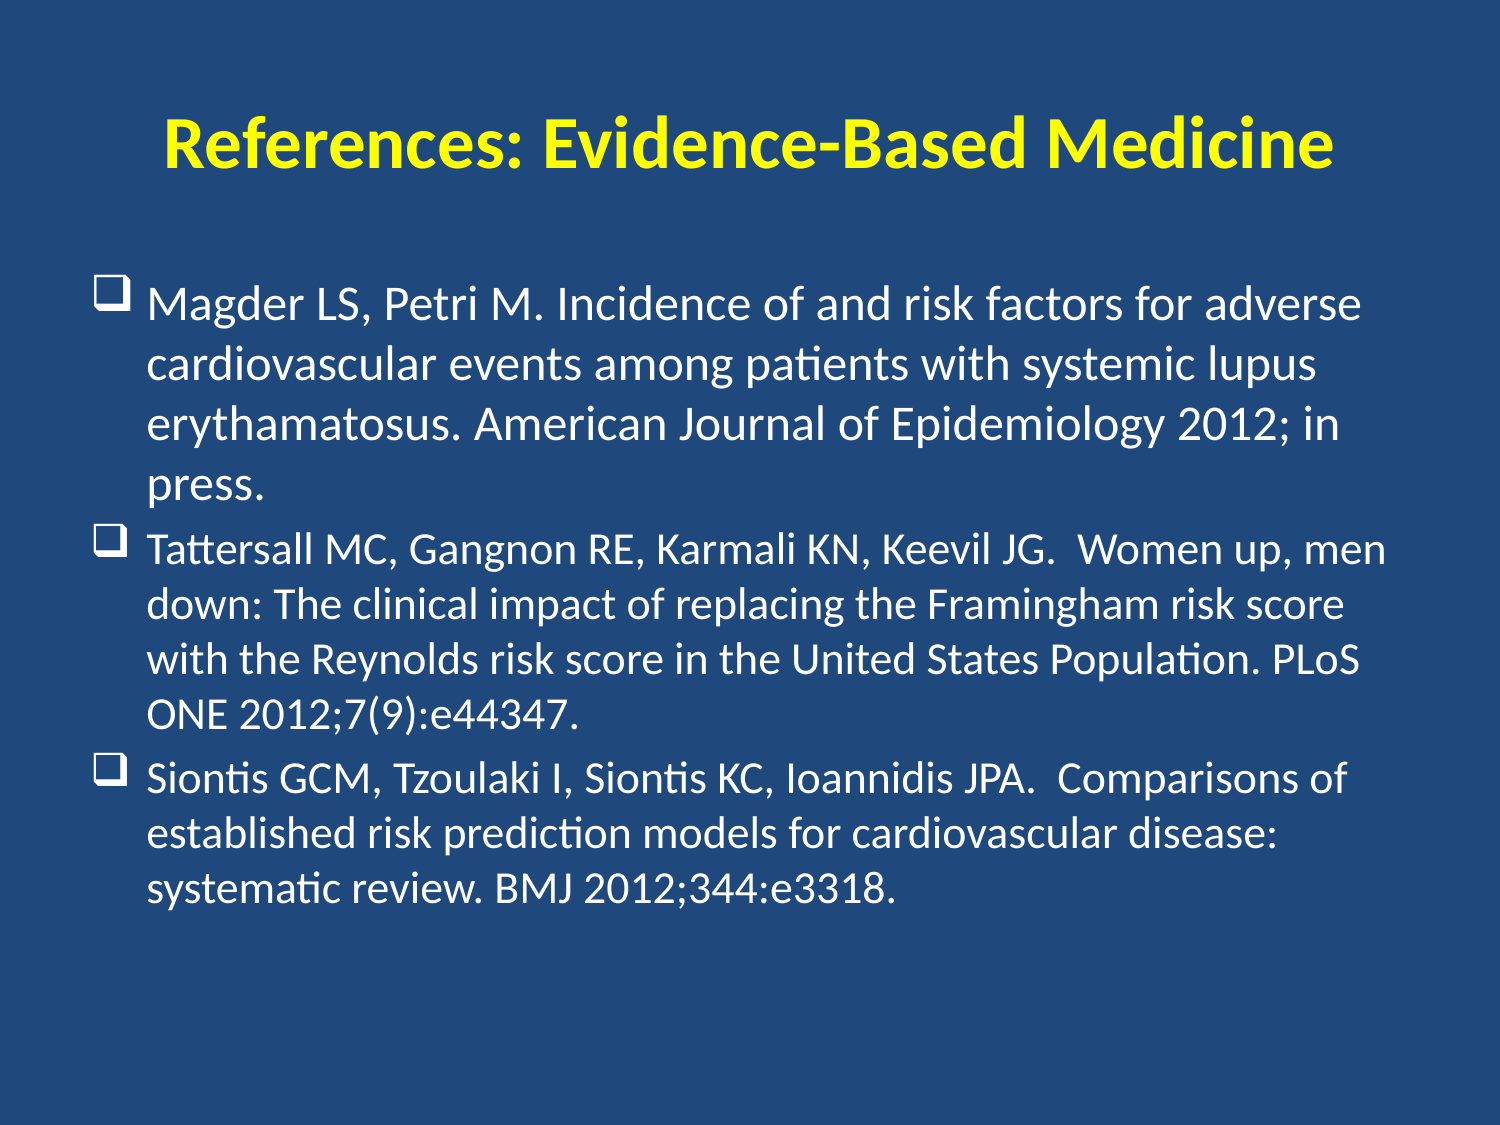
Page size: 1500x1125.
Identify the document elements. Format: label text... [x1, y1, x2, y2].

list Magder LS, Petri M. Incidence of and risk factors for adverse cardiovascular events among patients with systemic lupus erythamatosus. American Journal of Epidemiology 2012; in press. Tattersall MC, Gangnon RE, Karmali KN, Keevil JG. Women up, men down: The clinical impact of replacing the Framingham risk score with the Reynolds risk score in the United States Population. PLoS ONE 2012;7(9):e44347. Siontis GCM, Tzoulaki I, Siontis KC, Ioannidis JPA. Comparisons of established risk prediction models for cardiovascular disease: systematic review. BMJ 2012;344:e3318. [75, 262, 1425, 1005]
title References: Evidence-Based Medicine [75, 45, 1425, 233]
